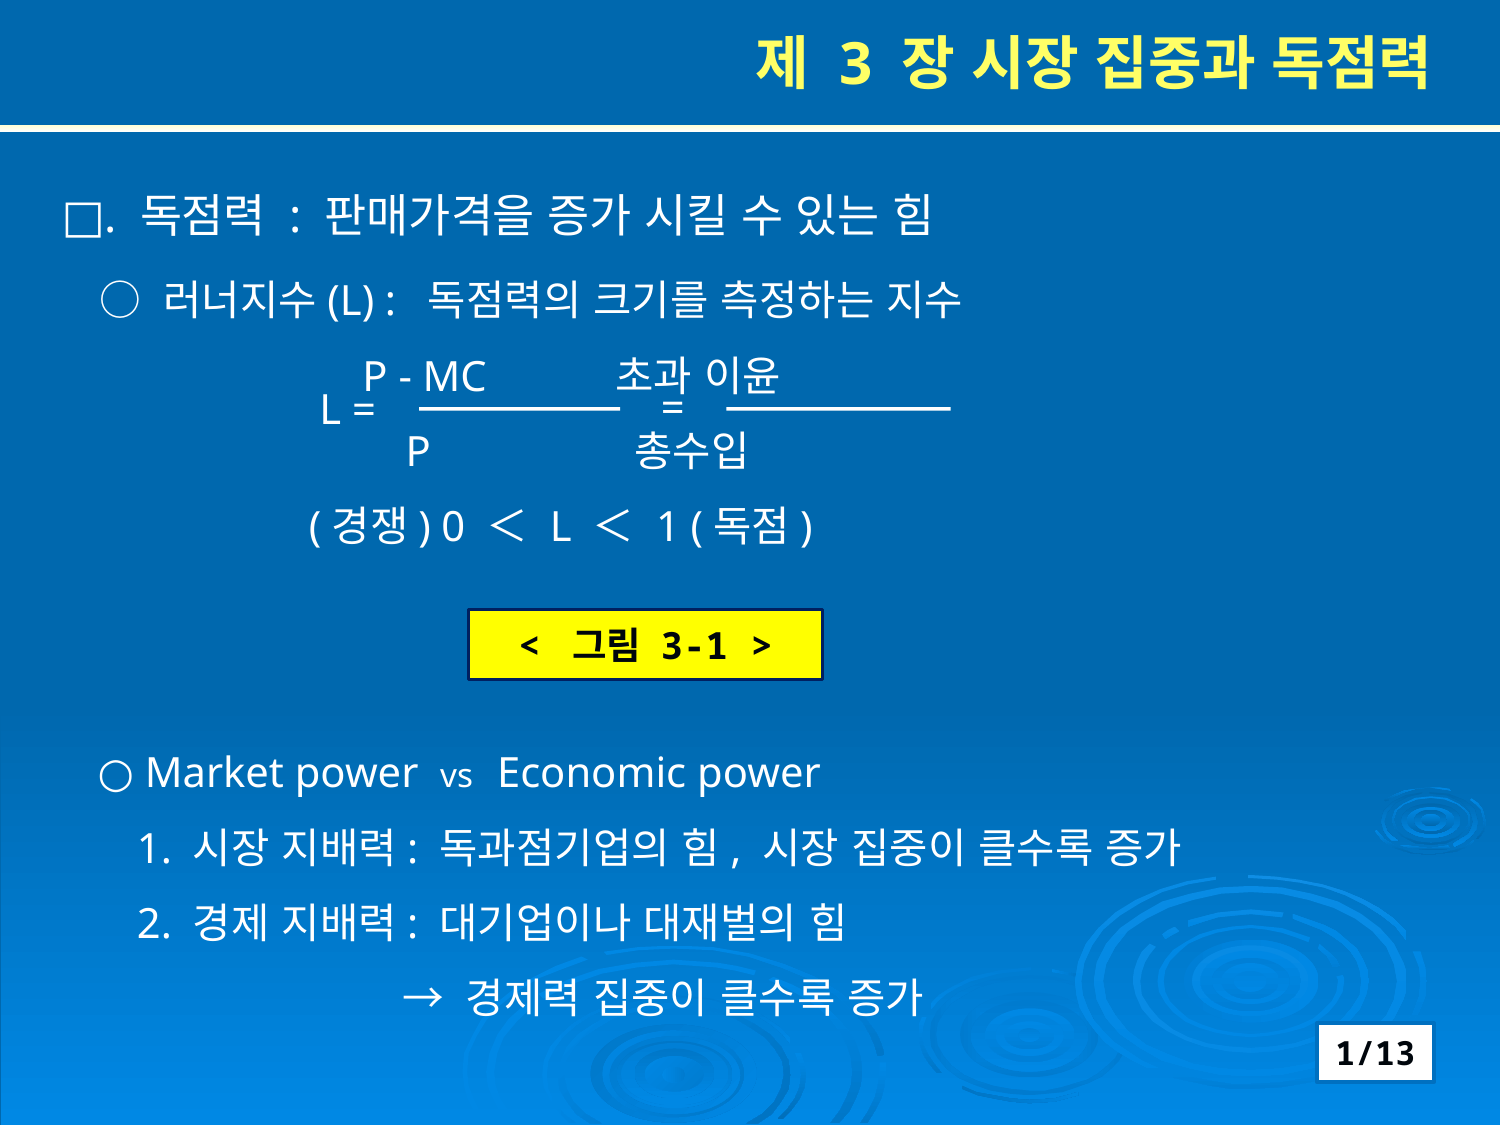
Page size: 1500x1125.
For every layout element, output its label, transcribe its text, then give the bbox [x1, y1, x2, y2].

text_box < 그림 3-1 > [467, 607, 824, 682]
text_box 1/13 [1315, 1021, 1436, 1084]
text_box □. 독점력 : 판매가격을 증가 시킬 수 있는 힘 ○ 러너지수(L) : 독점력의 크기를 측정하는 지수 P - MC 초과 이윤 P 총수입 (경쟁) 0 ＜ L ＜ 1 (독점) ○ Market power vs Economic power 1. 시장 지배력: 독과점기업의 힘, 시장 집중이 클수록 증가 2. 경제 지배력: 대기업이나 대재벌의 힘 → 경제력 집중이 클수록 증가 [46, 152, 1444, 1030]
text_box = [646, 373, 700, 439]
text_box [0, 125, 1500, 132]
text_box L = [304, 375, 414, 440]
text_box 제 3 장 시장 집중과 독점력 [702, 19, 1447, 104]
